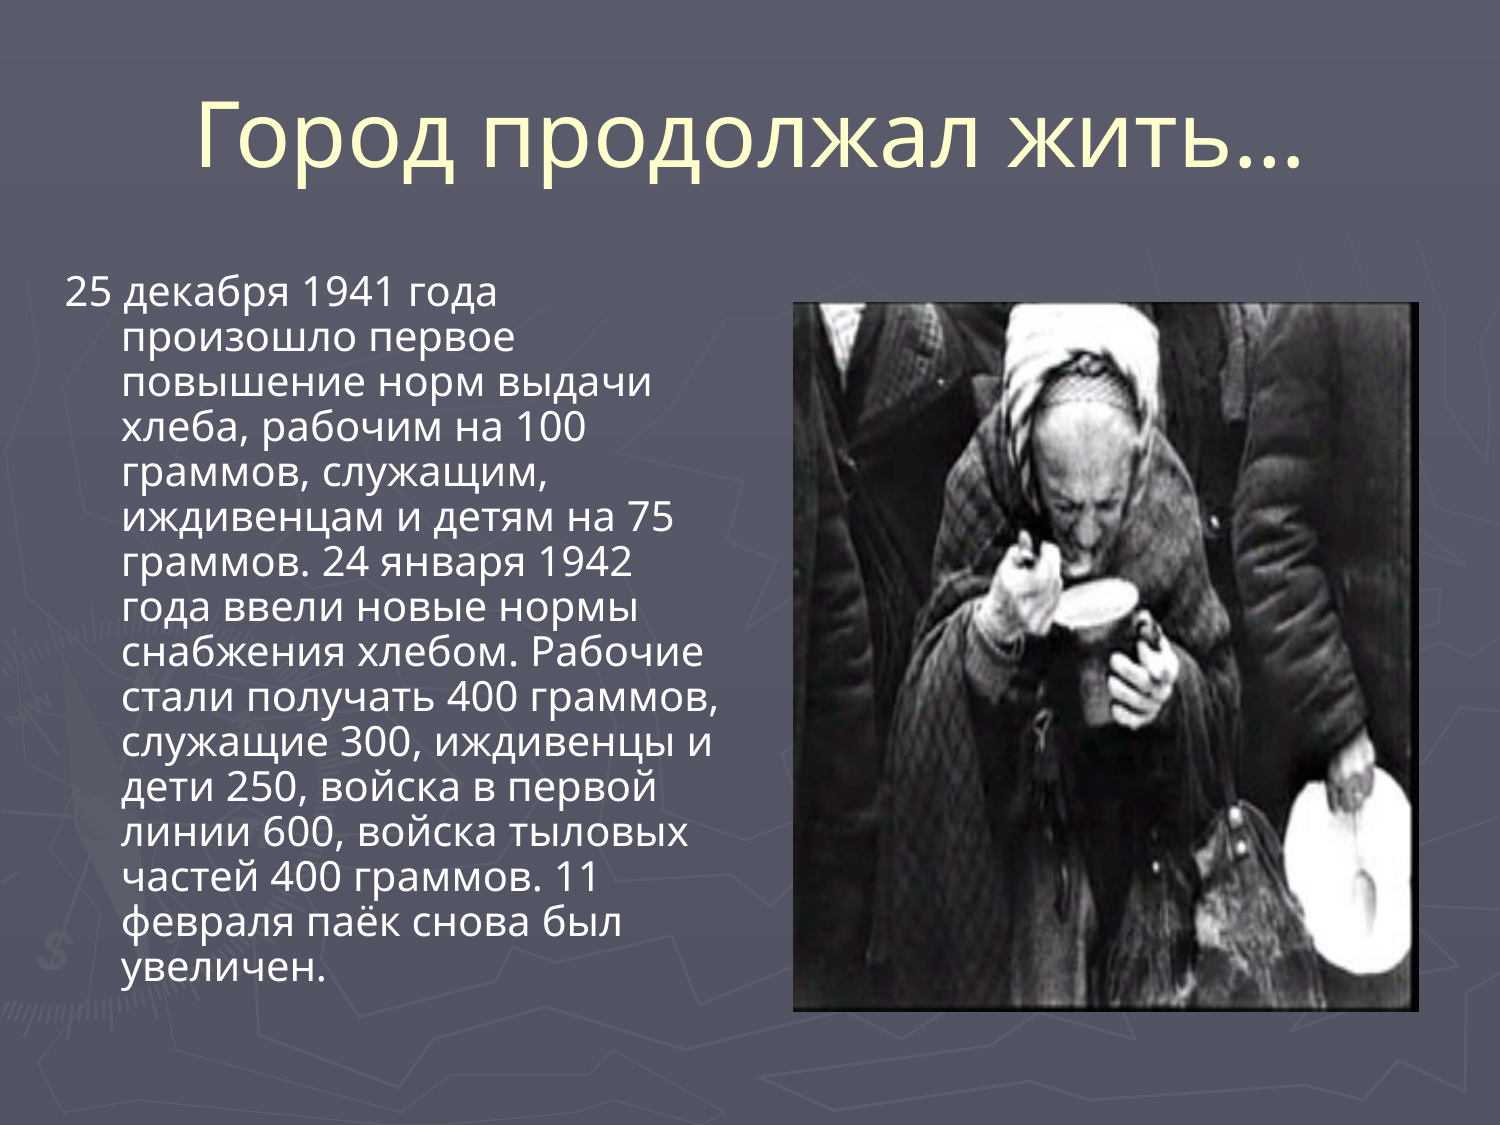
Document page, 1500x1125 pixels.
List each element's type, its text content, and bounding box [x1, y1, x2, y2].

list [793, 302, 1420, 1012]
list 25 декабря 1941 года произошло первое повышение норм выдачи хлеба, рабочим на 100 граммов, служащим, иждивенцам и детям на 75 граммов. 24 января 1942 года ввели новые нормы снабжения хлебом. Рабочие стали получать 400 граммов, служащие 300, иждивенцы и дети 250, войска в первой линии 600, войска тыловых частей 400 граммов. 11 февраля паёк снова был увеличен. [49, 262, 738, 1001]
title Город продолжал жить… [49, 37, 1451, 226]
